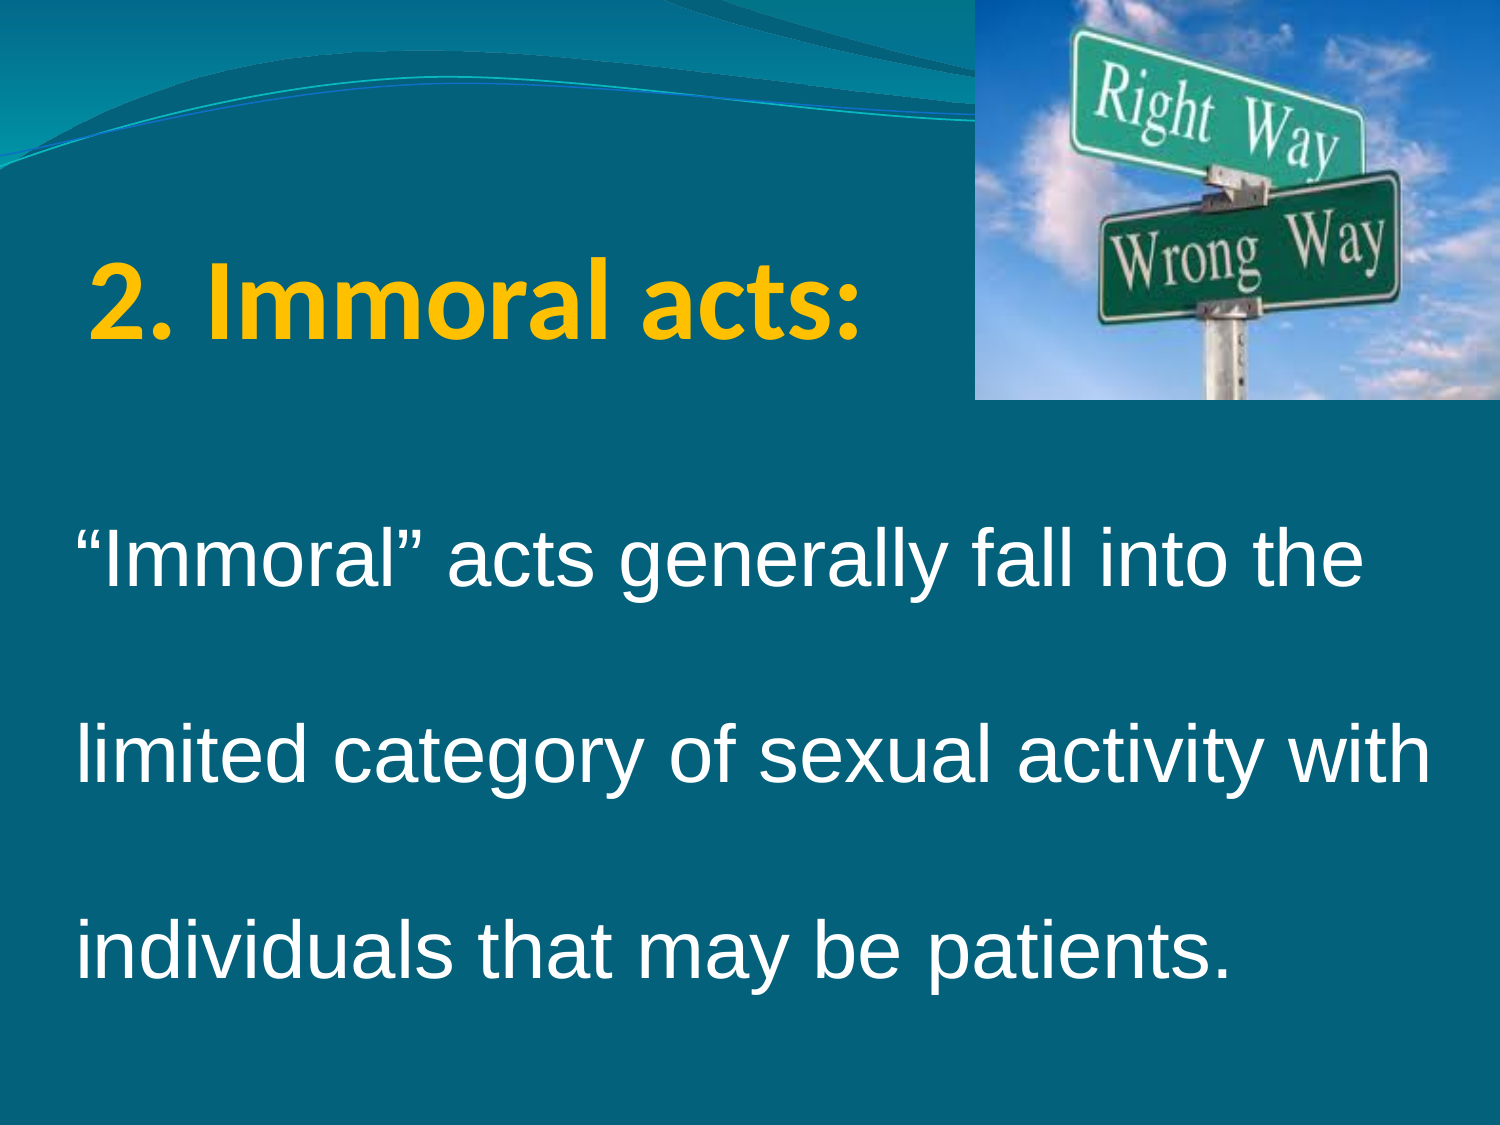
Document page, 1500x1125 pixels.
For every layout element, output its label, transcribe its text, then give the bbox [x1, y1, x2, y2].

picture [973, 0, 1500, 399]
title 2. Immoral acts: [87, 187, 969, 363]
subtitle “Immoral” acts generally fall into the limited category of sexual activity with individuals that may be patients. [75, 399, 1500, 1007]
